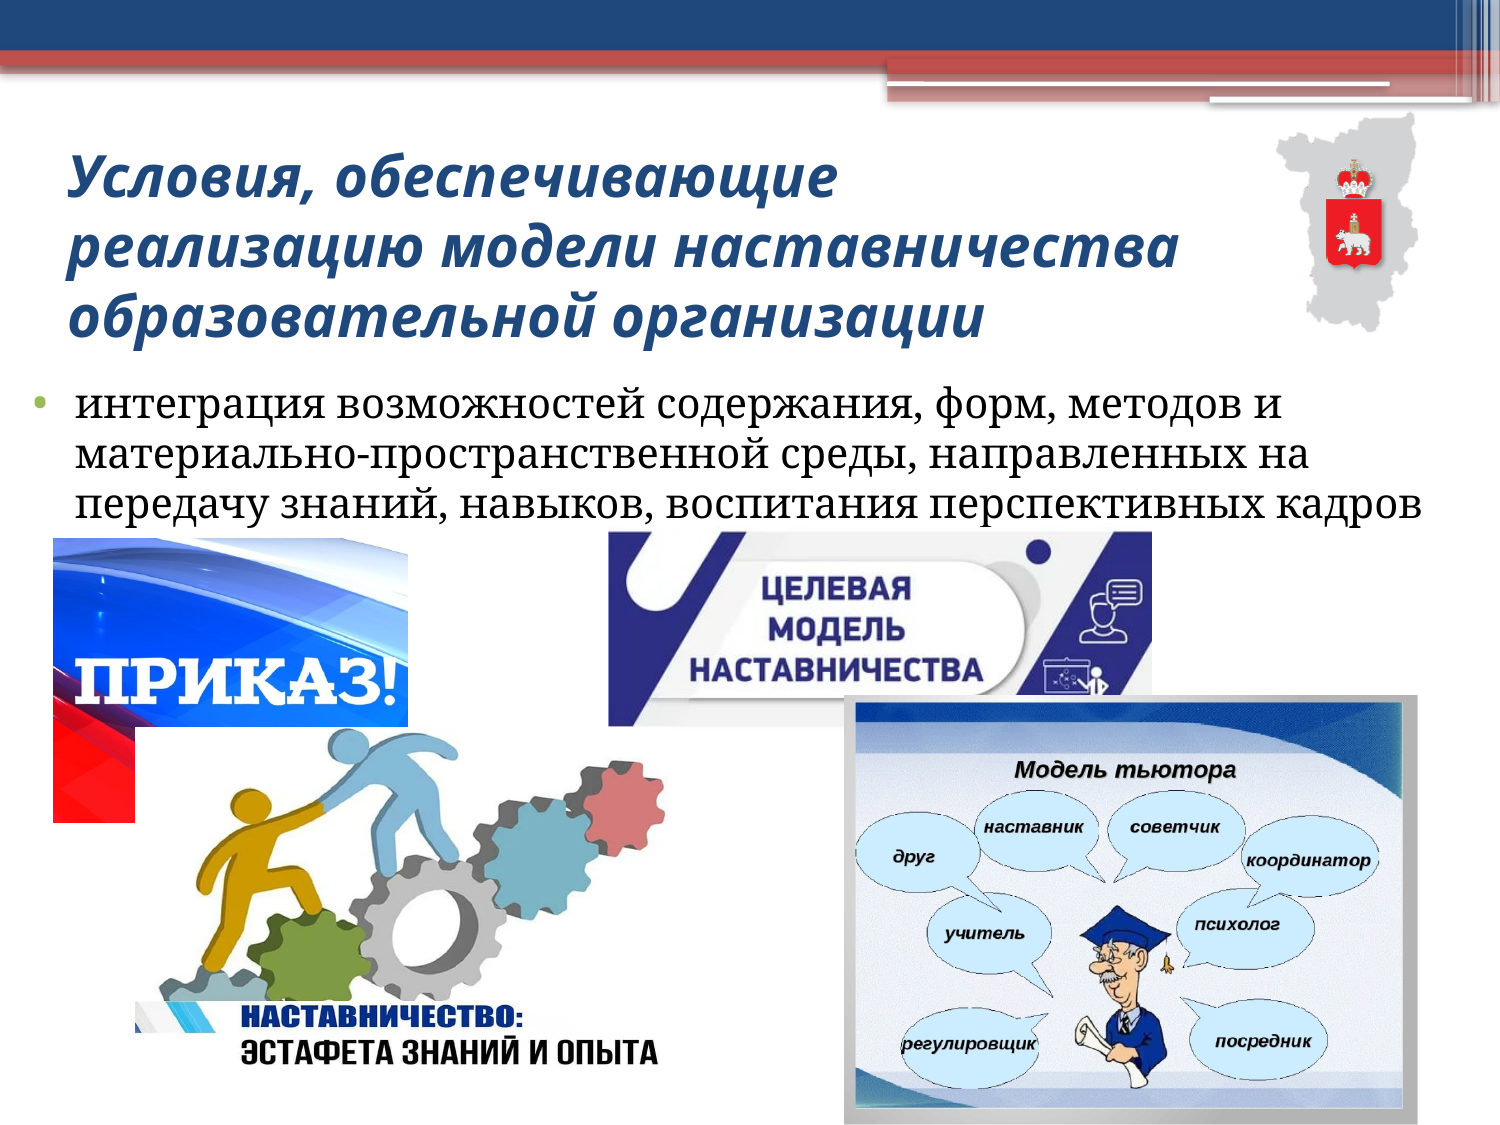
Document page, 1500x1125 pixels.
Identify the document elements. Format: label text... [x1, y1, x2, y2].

picture [52, 526, 1418, 1125]
title Условия, обеспечивающие реализацию модели наставничества образовательной организации [53, 125, 1211, 363]
picture [1222, 0, 1482, 374]
list интеграция возможностей содержания, форм, методов и материально-пространственной среды, направленных на передачу знаний, навыков, воспитания перспективных кадров [0, 368, 1500, 1079]
